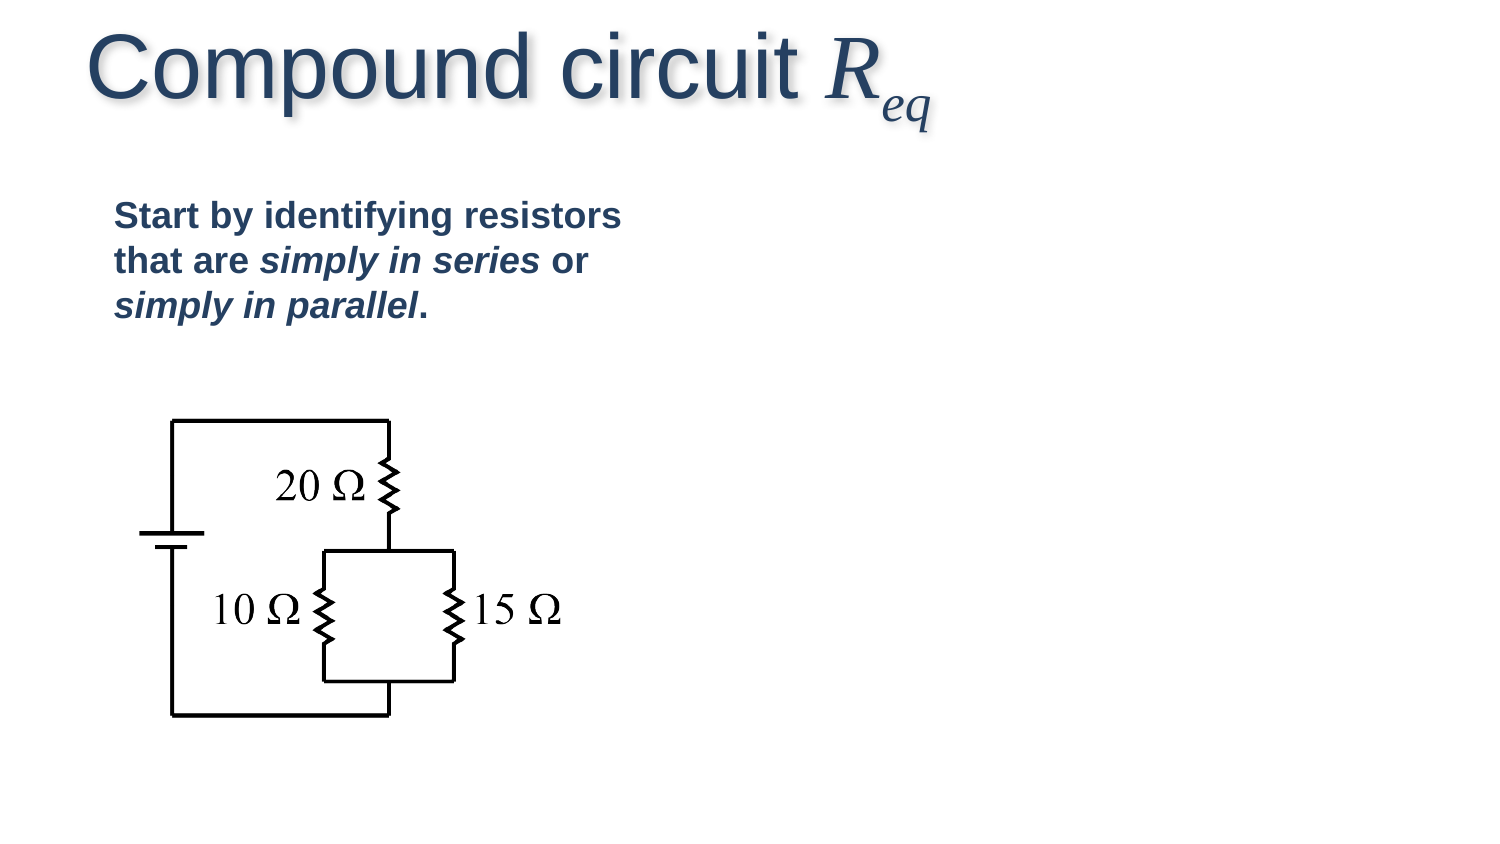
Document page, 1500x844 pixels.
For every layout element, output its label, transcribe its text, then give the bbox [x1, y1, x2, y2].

picture [102, 410, 575, 726]
text_box Start by identifying resistors that are simply in series or simply in parallel. [99, 213, 665, 379]
text_box Compound circuit Req [70, 0, 1465, 206]
